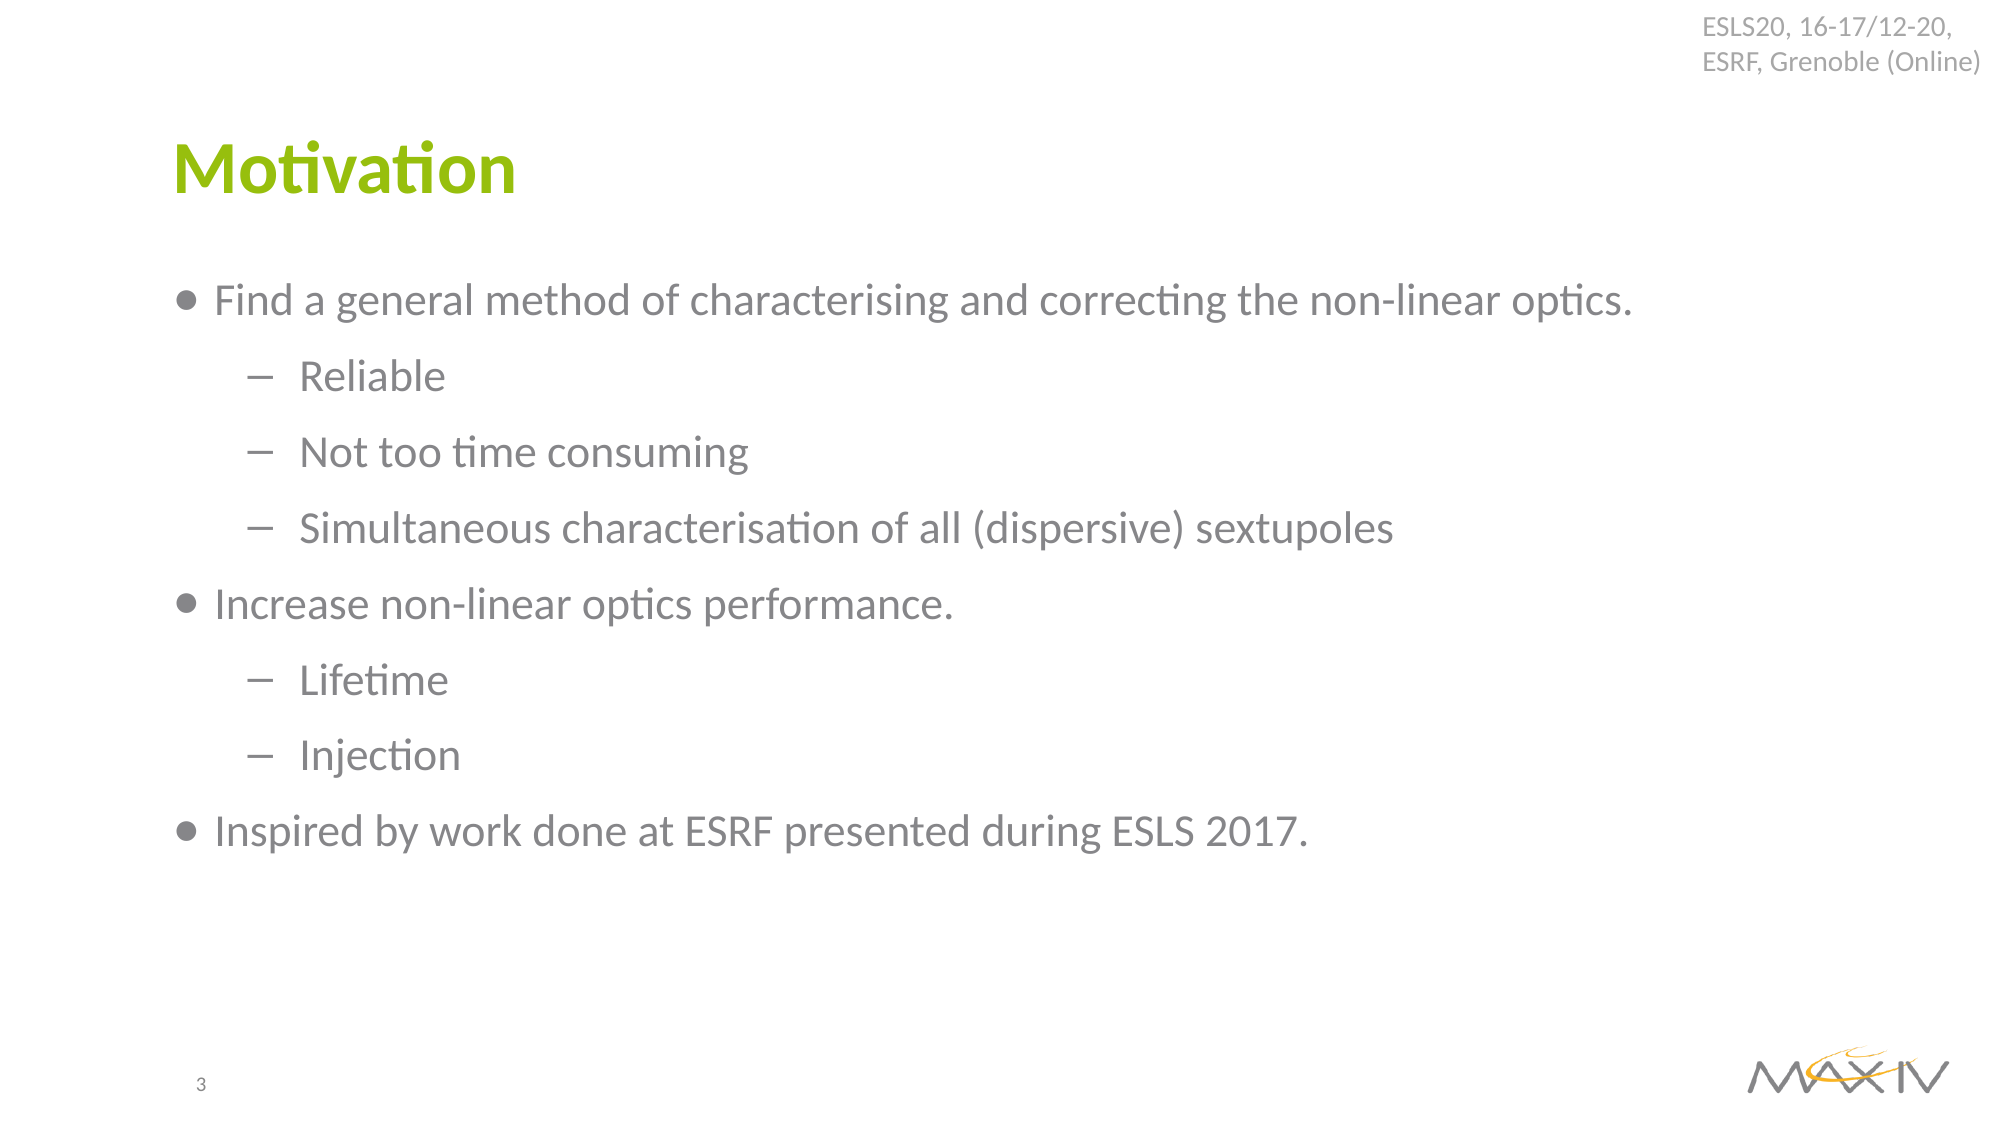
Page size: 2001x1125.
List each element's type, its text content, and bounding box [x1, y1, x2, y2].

slide_number 3 [173, 1062, 215, 1104]
list Find a general method of characterising and correcting the non-linear optics. Reliable Not too time consuming Simultaneous characterisation of all (dispersive) sextupoles Increase non-linear optics performance. Lifetime Injection Inspired by work done at ESRF presented during ESLS 2017. [164, 261, 1827, 1125]
title Motivation [164, 0, 1827, 217]
picture [1827, 1045, 1951, 1094]
